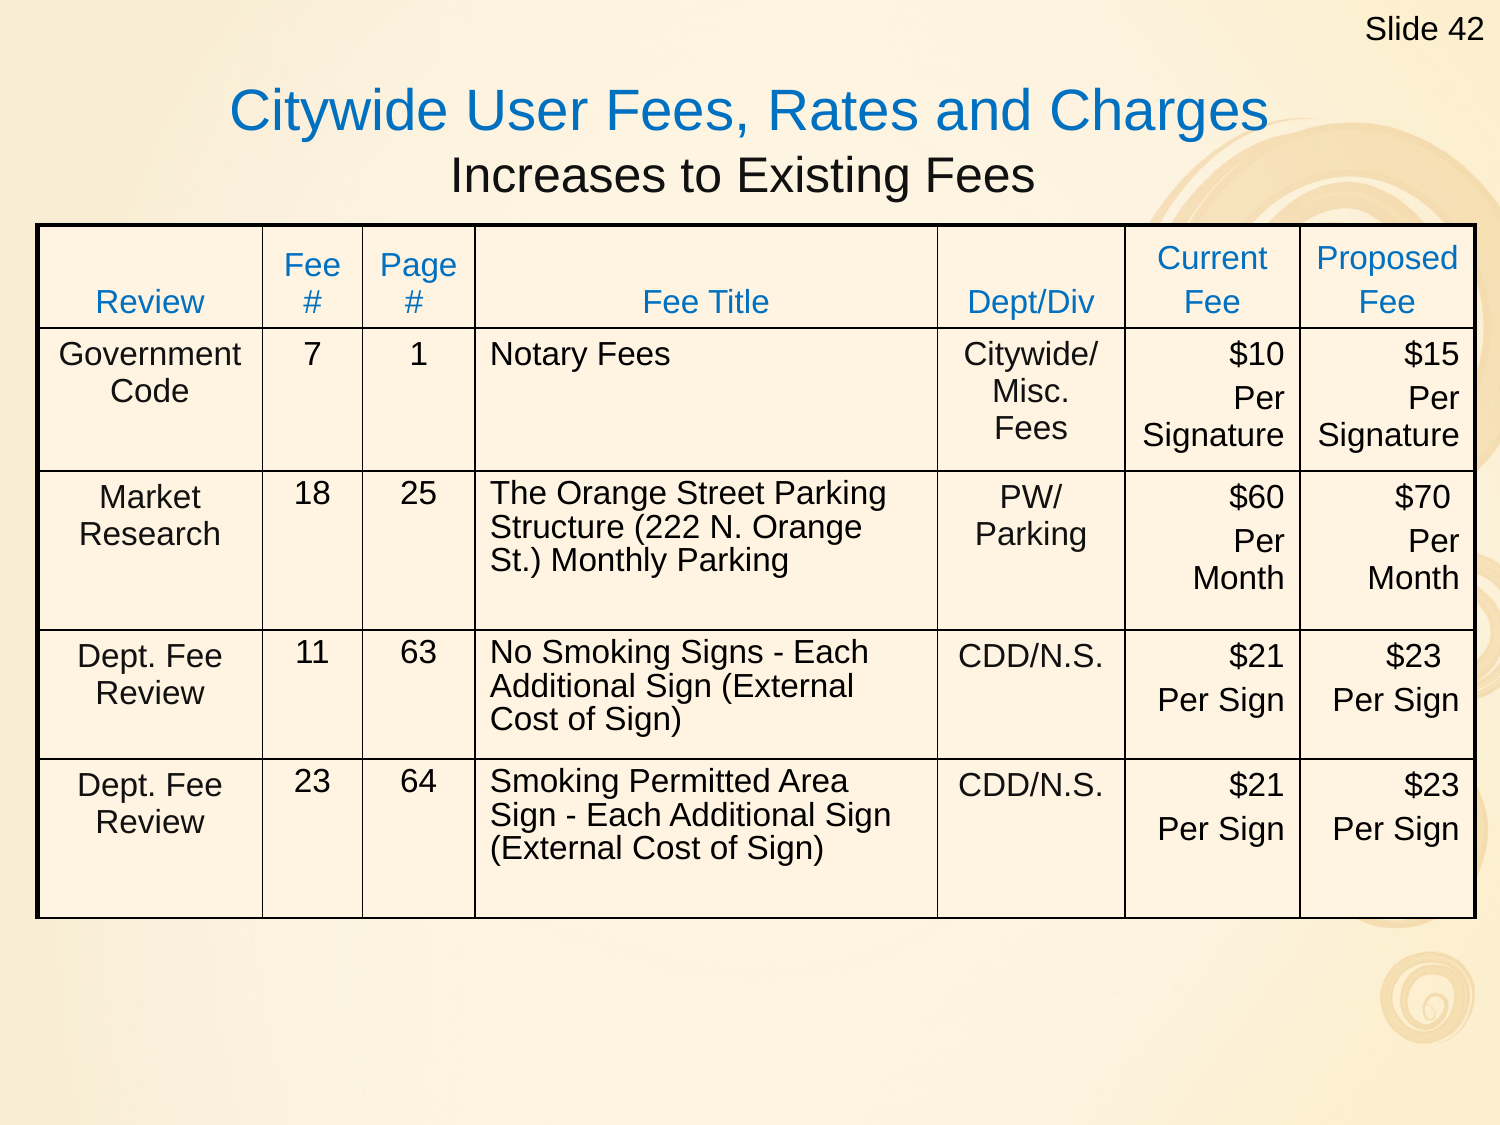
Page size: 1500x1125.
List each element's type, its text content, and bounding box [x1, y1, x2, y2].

table_cell 1 [363, 329, 474, 470]
table_cell The Orange Street Parking Structure (222 N. Orange St.) Monthly Parking [476, 472, 937, 629]
table_cell $15 Per Signature [1301, 329, 1473, 470]
table_cell 23 [263, 760, 362, 917]
table_header Fee Title [476, 227, 937, 327]
table_cell Government Code [40, 329, 262, 470]
table_cell 63 [363, 631, 474, 758]
table_cell 7 [263, 329, 362, 470]
table_cell No Smoking Signs - Each Additional Sign (External Cost of Sign) [476, 631, 937, 758]
table_cell $21 Per Sign [1126, 760, 1299, 917]
table_header Fee # [263, 227, 362, 327]
table_cell CDD/N.S. [938, 760, 1124, 917]
table_header Page # [363, 227, 474, 327]
picture [0, 0, 1500, 1125]
table_cell $60 Per Month [1126, 472, 1299, 629]
table_cell Market Research [40, 472, 262, 629]
table_cell 18 [263, 472, 362, 629]
table_cell 64 [363, 760, 474, 917]
table_header Review [40, 227, 262, 327]
table_cell $10 Per Signature [1126, 329, 1299, 470]
text_box Citywide User Fees, Rates and Charges Increases to Existing Fees [74, 62, 1425, 213]
table_cell $23 Per Sign [1301, 631, 1473, 758]
table_cell 25 [363, 472, 474, 629]
table_cell Smoking Permitted Area Sign - Each Additional Sign (External Cost of Sign) [476, 760, 937, 917]
table_cell 11 [263, 631, 362, 758]
table_cell Dept. Fee Review [40, 760, 262, 917]
table_cell Dept. Fee Review [40, 631, 262, 758]
table_header Proposed Fee [1301, 227, 1473, 327]
table_header Current Fee [1126, 227, 1299, 327]
table_header Dept/Div [938, 227, 1124, 327]
table_cell PW/ Parking [938, 472, 1124, 629]
table_cell CDD/N.S. [938, 631, 1124, 758]
table_cell Notary Fees [476, 329, 937, 470]
slide_number Slide 42 [1149, 0, 1500, 75]
table_cell $70 Per Month [1301, 472, 1473, 629]
table_cell $21 Per Sign [1126, 631, 1299, 758]
table_cell $23 Per Sign [1301, 760, 1473, 917]
table_cell Citywide/Misc. Fees [938, 329, 1124, 470]
